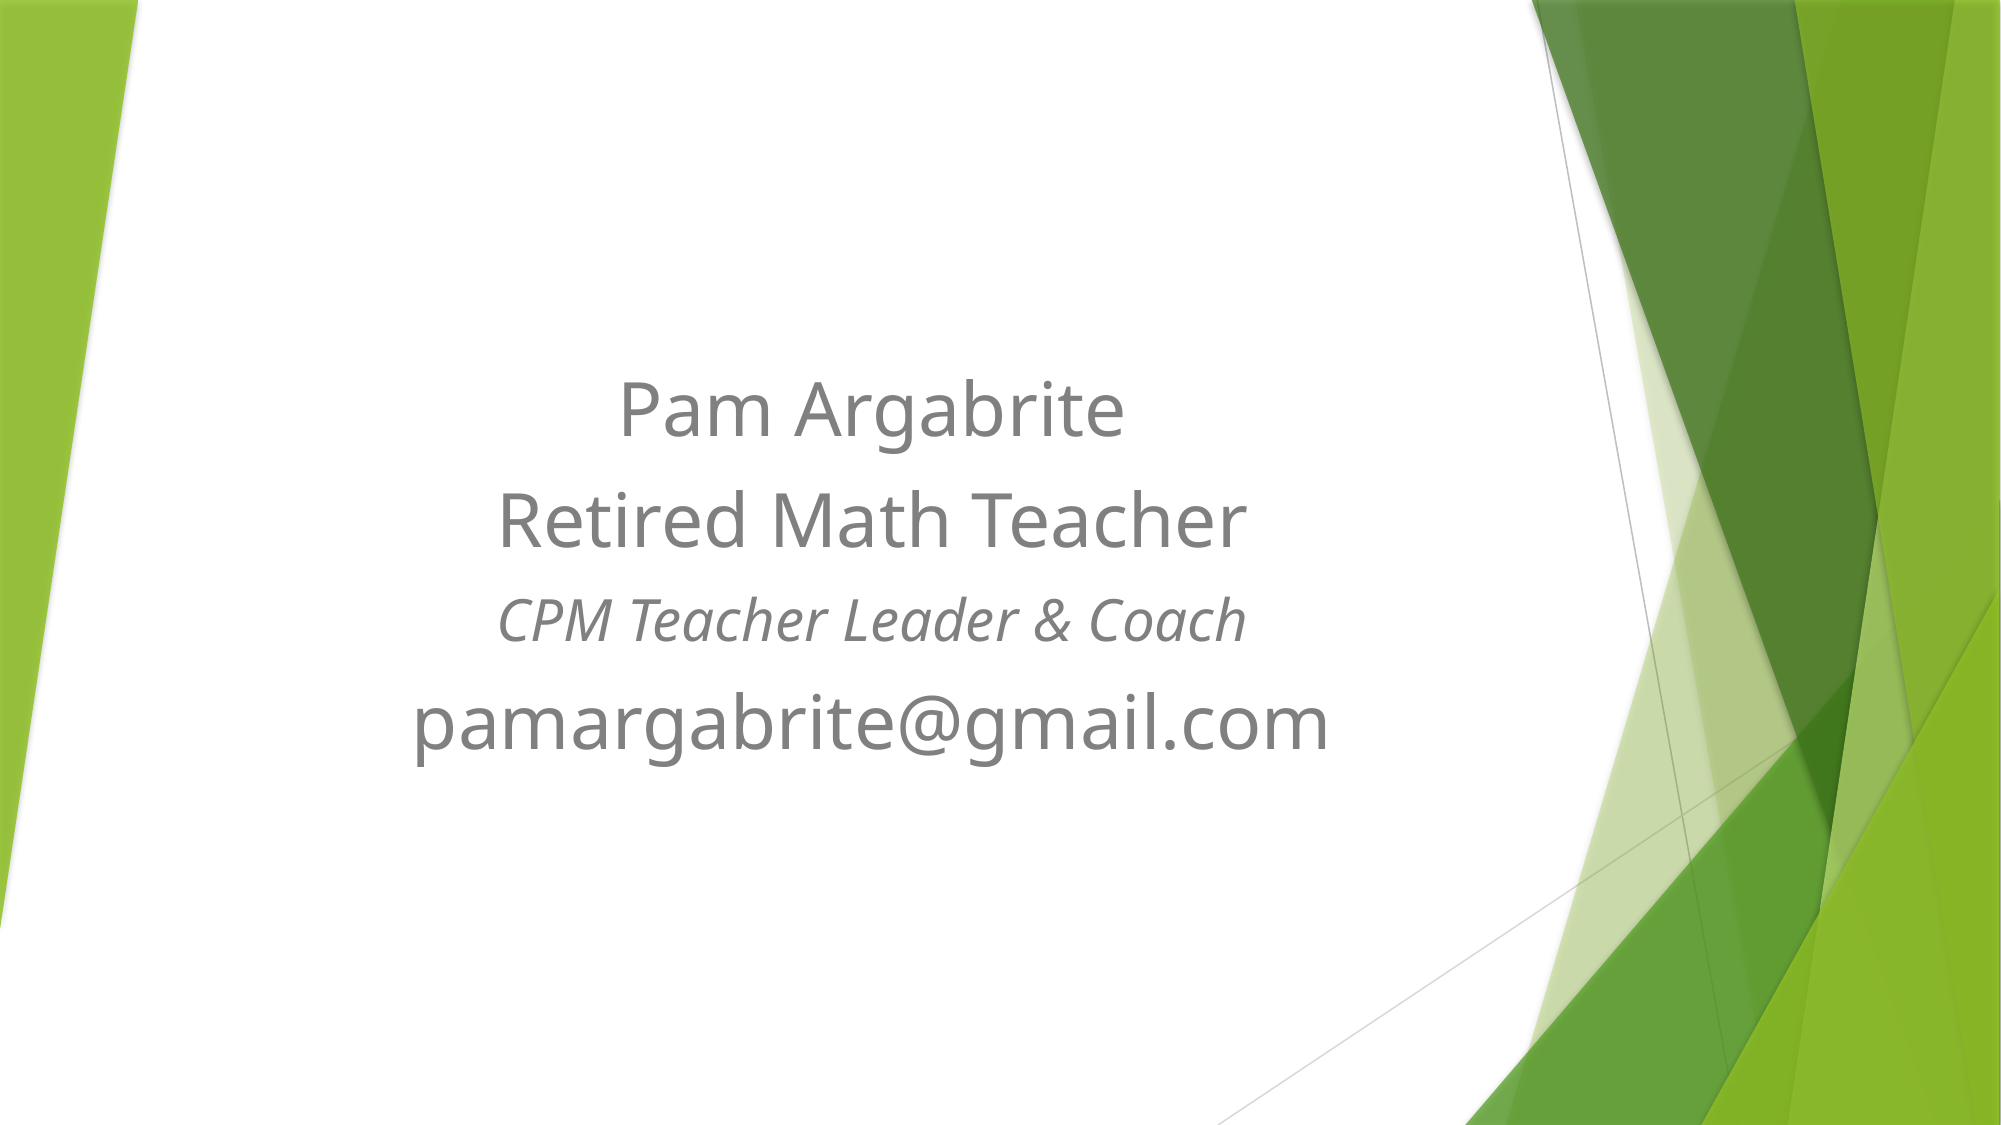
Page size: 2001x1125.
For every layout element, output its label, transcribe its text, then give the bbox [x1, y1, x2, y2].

subtitle Pam Argabrite Retired Math Teacher CPM Teacher Leader & Coach pamargabrite@gmail.com [235, 354, 1510, 798]
